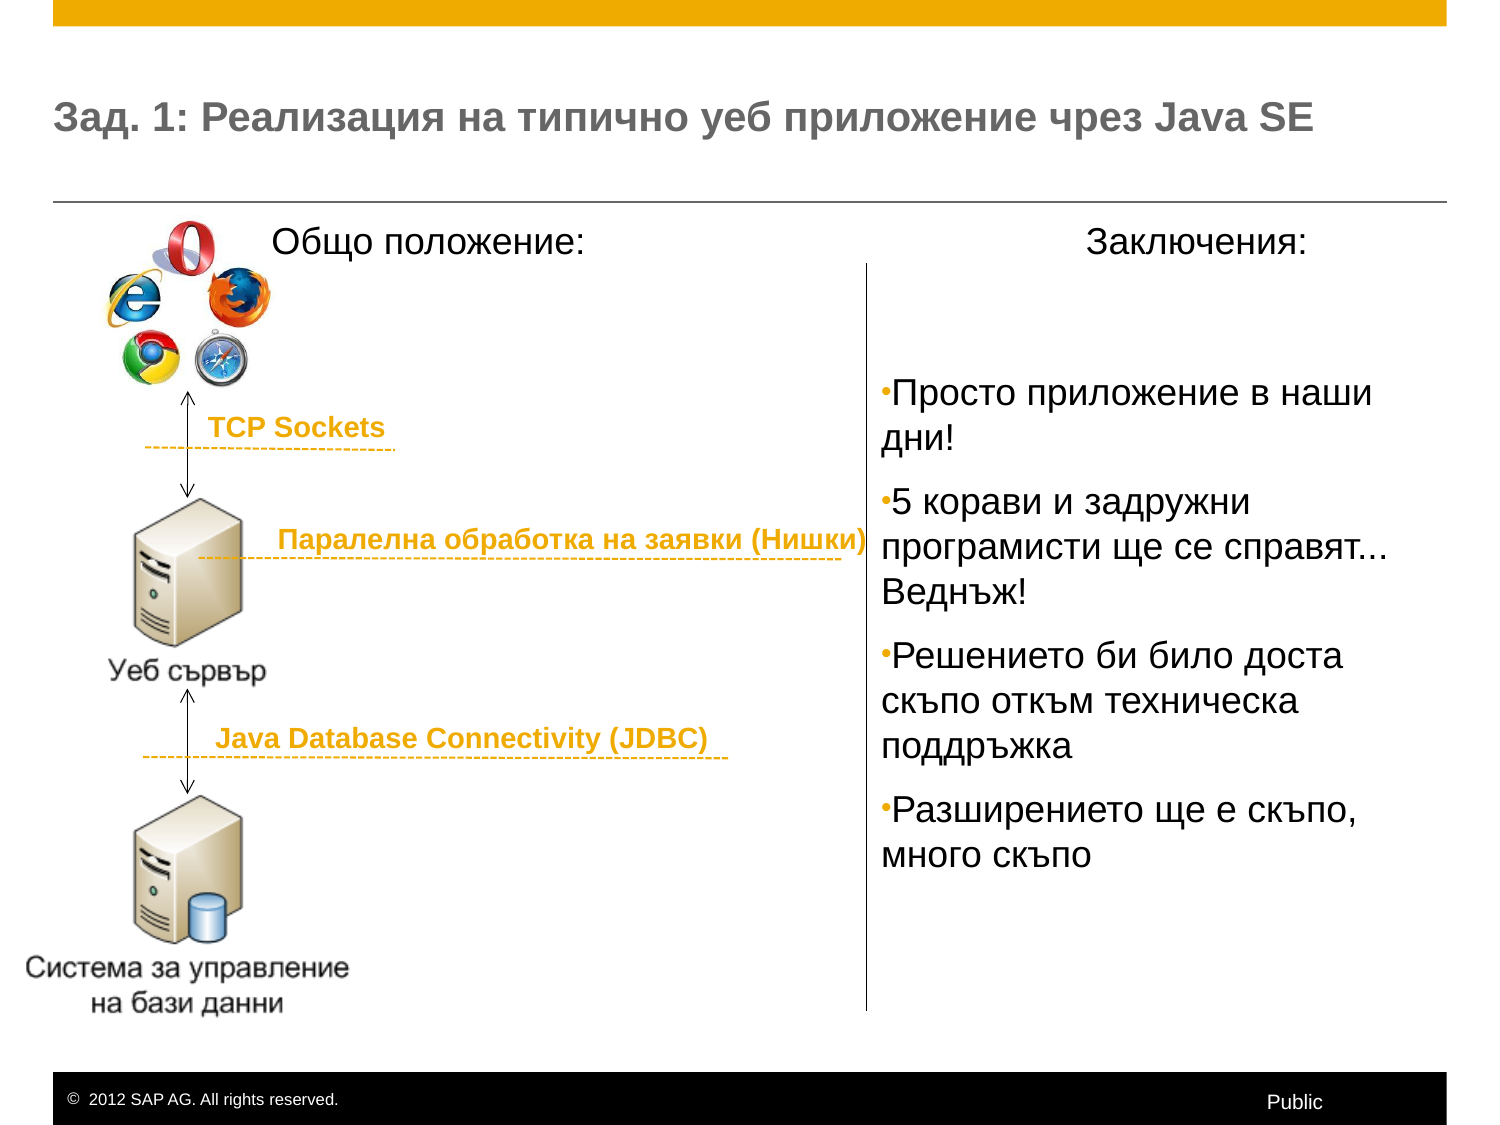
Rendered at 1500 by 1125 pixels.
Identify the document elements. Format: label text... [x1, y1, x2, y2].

picture [25, 793, 350, 1021]
text_box Общо положение: [277, 216, 607, 262]
picture [108, 497, 142, 689]
text_box Заключения: [1085, 217, 1312, 263]
text_box Просто приложение в наши дни! 5 корави и задружни програмисти ще се справят... Веднъж! Решението би било доста скъпо откъм техническа поддръжка Разширението ще е скъпо, много скъпо [880, 368, 1447, 875]
picture [100, 215, 276, 392]
title Зад. 1: Реализация на типично уеб приложение чрез Java SE [53, 53, 1447, 178]
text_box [142, 407, 878, 791]
